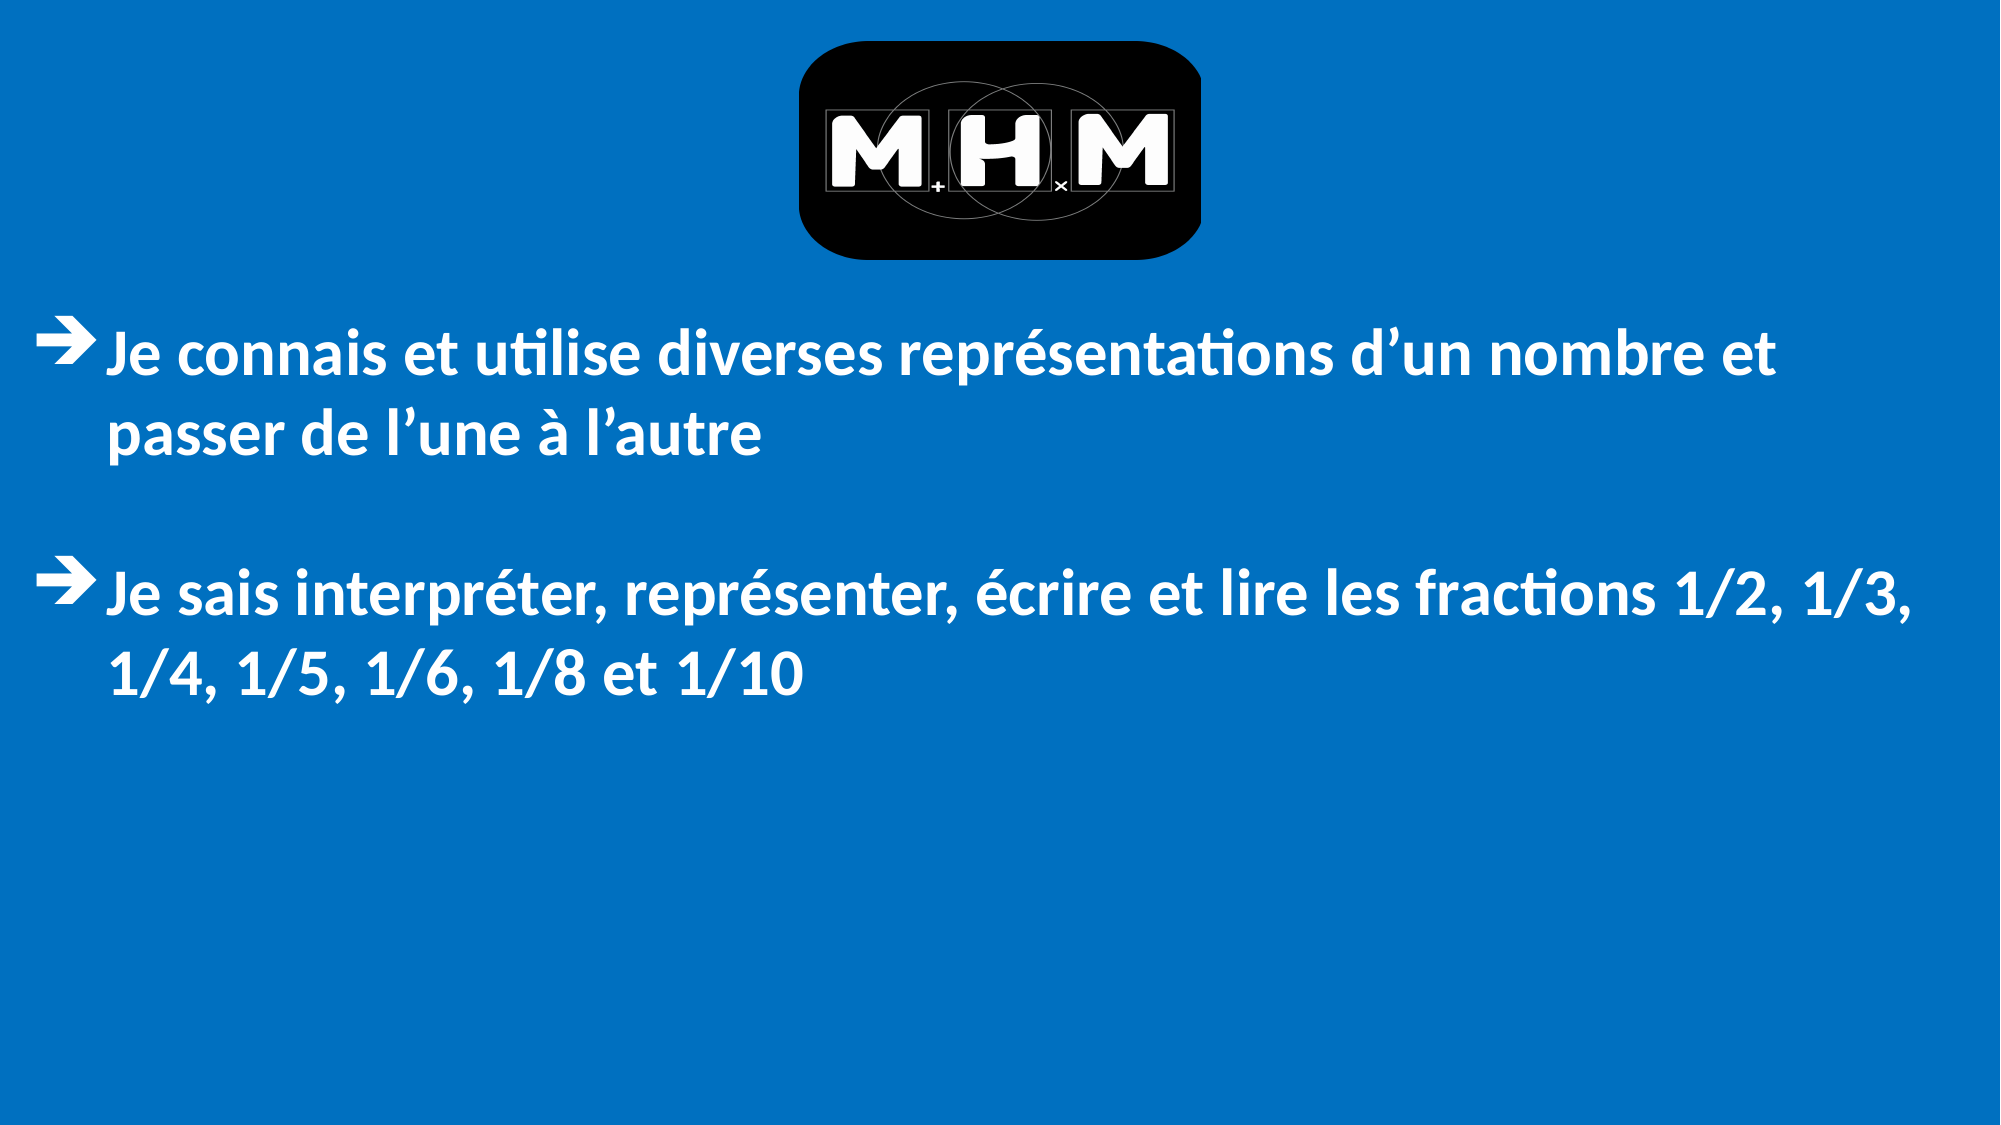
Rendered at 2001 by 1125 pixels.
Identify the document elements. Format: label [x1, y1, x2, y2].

text_box [0, 0, 2000, 1125]
